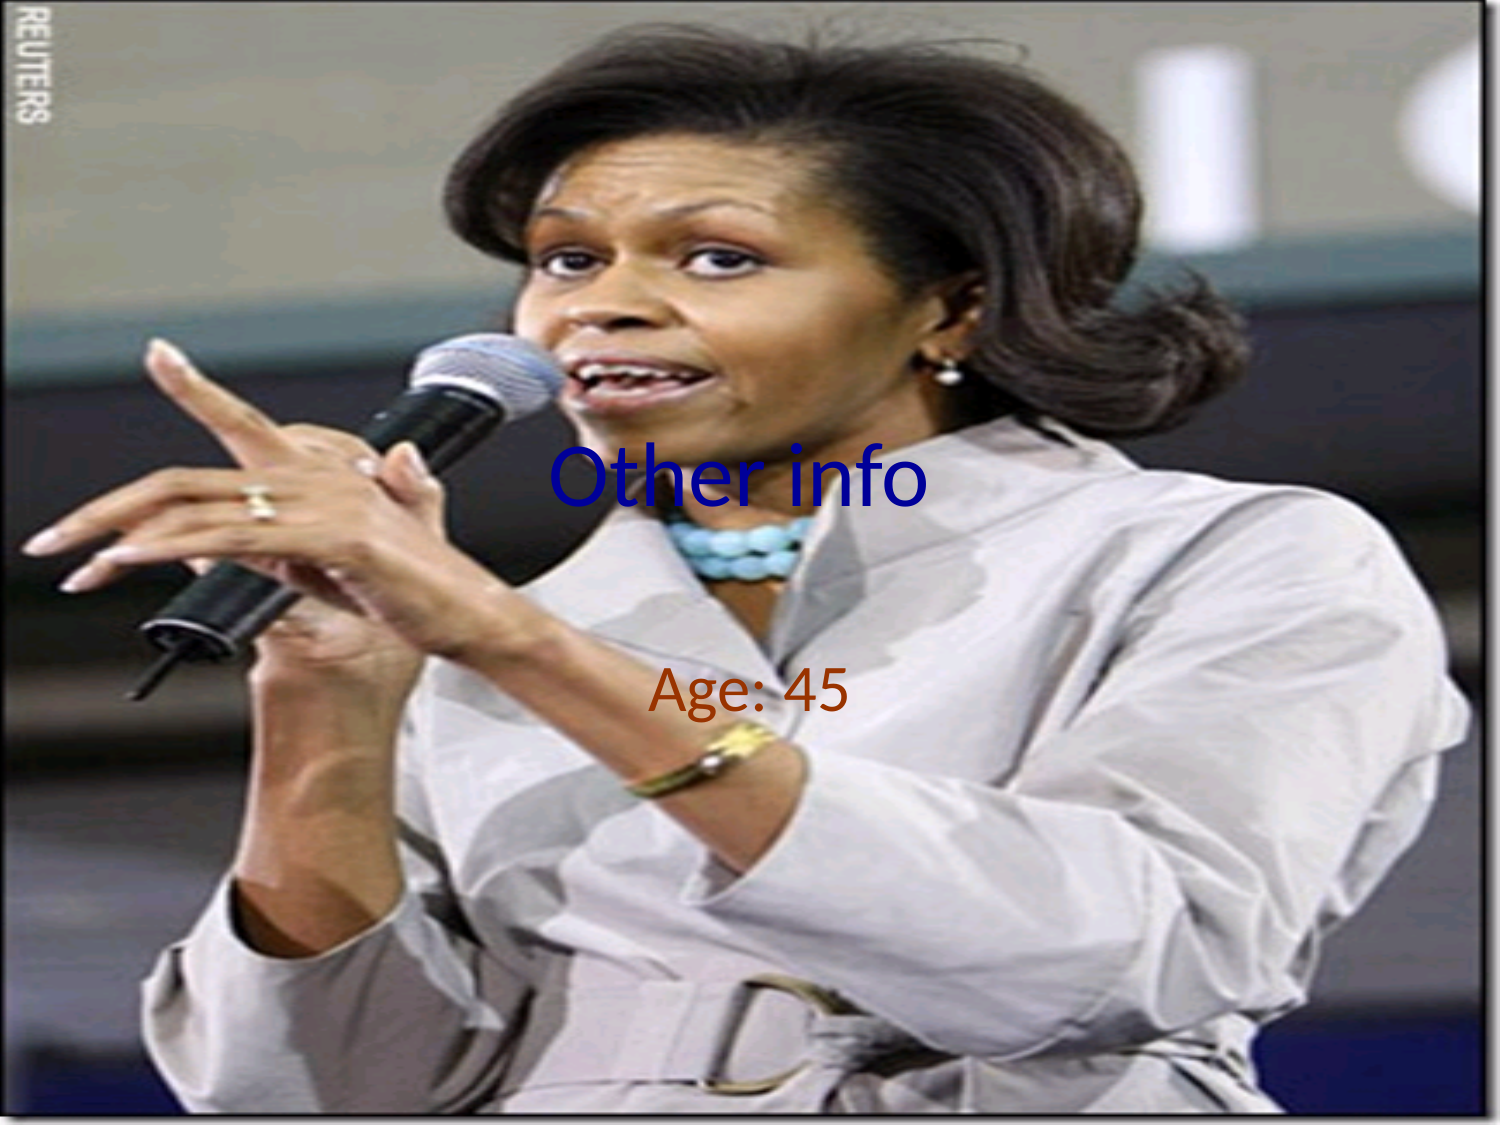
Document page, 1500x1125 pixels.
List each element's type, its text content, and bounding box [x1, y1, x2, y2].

title Other info [112, 349, 1388, 591]
picture [0, 0, 1500, 1125]
subtitle Age: 45 [225, 637, 1275, 925]
